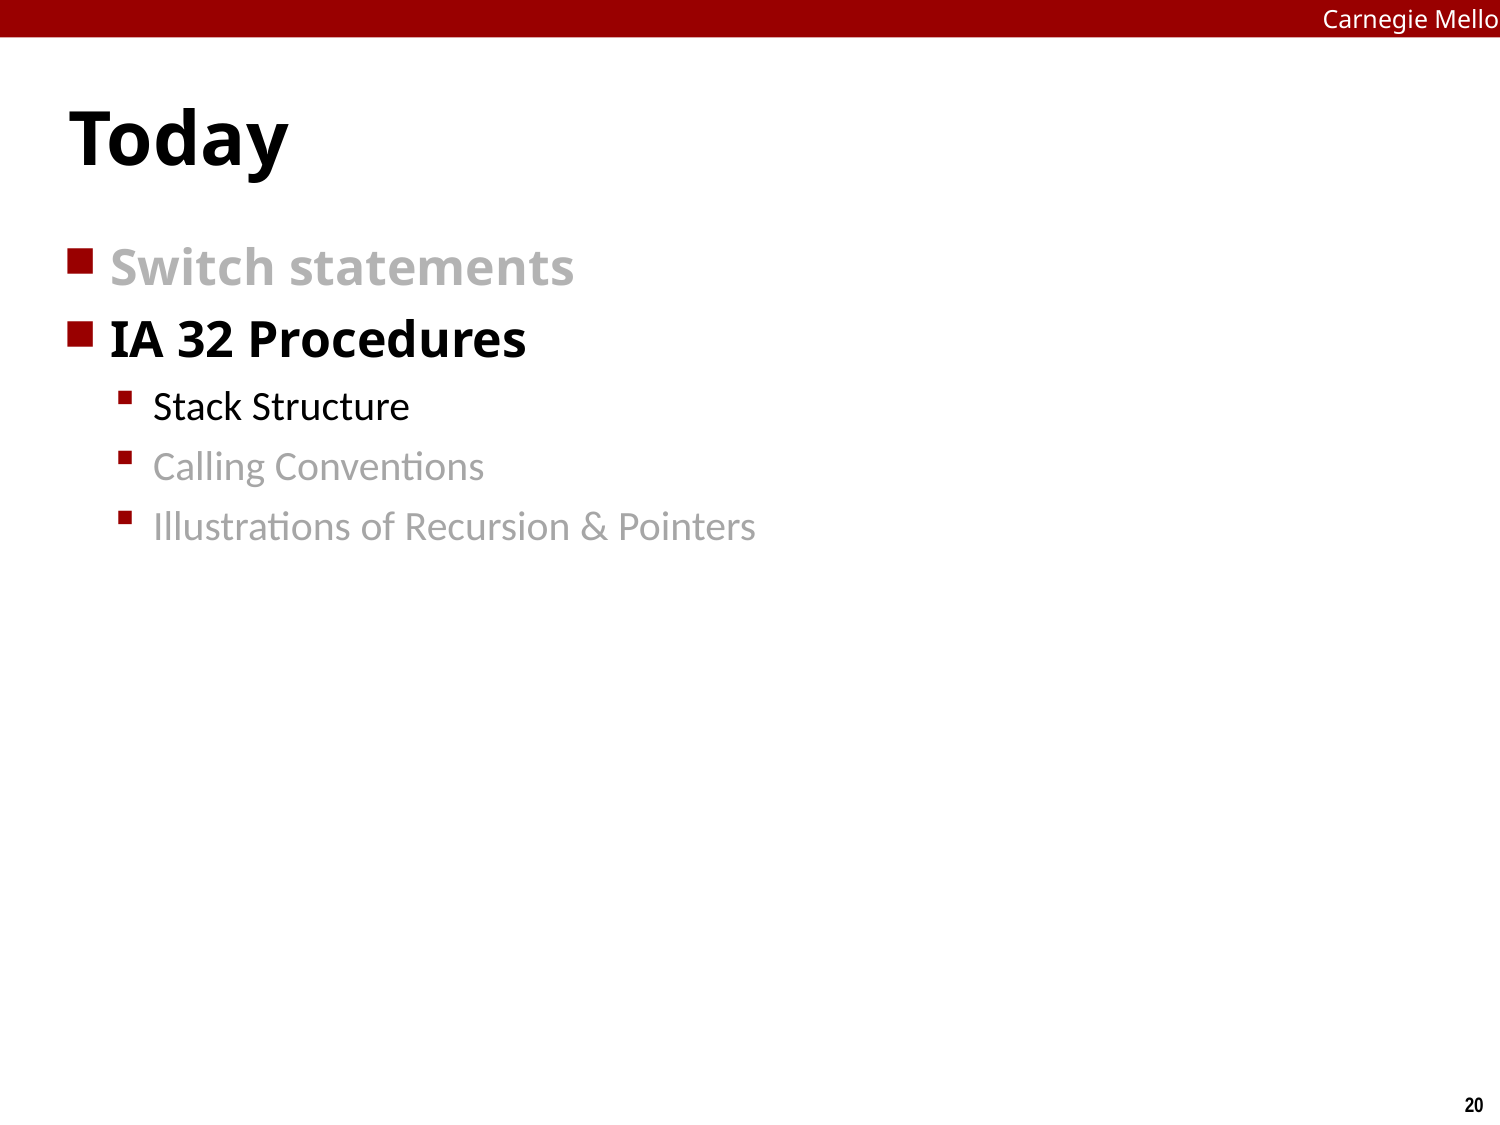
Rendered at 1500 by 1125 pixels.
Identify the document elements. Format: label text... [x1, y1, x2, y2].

list Switch statements IA 32 Procedures Stack Structure Calling Conventions Illustrations of Recursion & Pointers [62, 228, 1438, 1122]
text_box Carnegie Mellon [1322, 3, 1500, 33]
title Today [62, 41, 1438, 228]
text_box [0, 0, 1500, 38]
